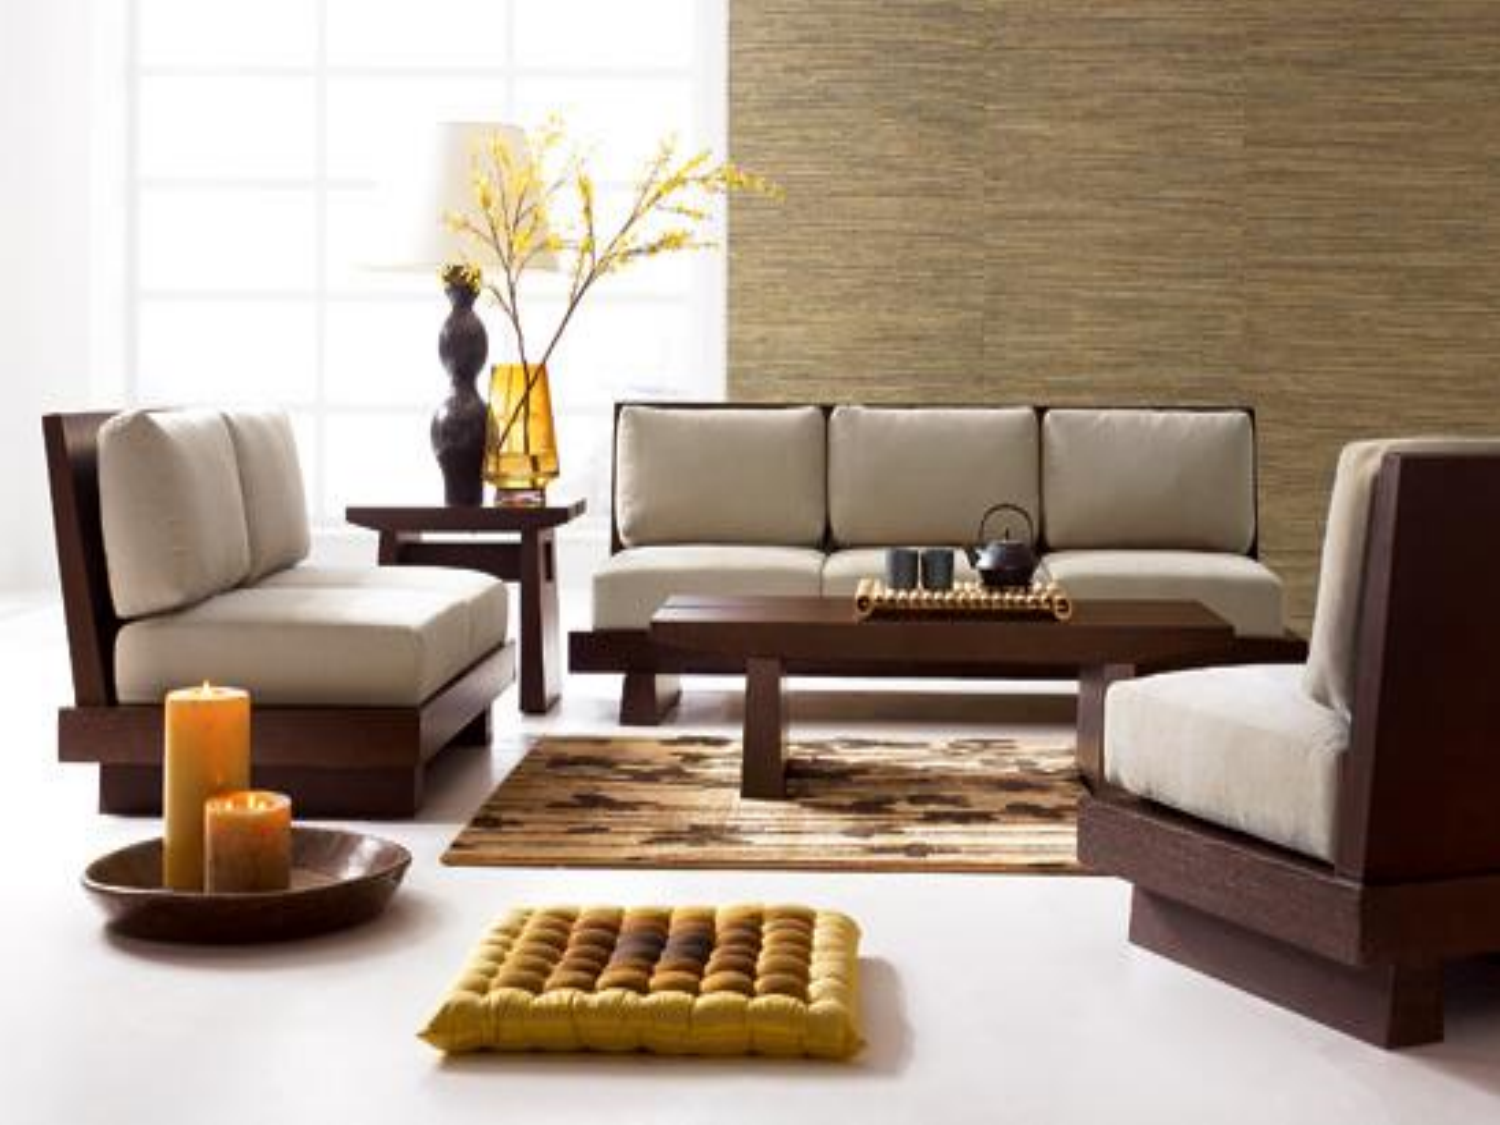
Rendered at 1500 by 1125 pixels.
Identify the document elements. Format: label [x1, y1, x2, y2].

text_box [0, 0, 1500, 1125]
